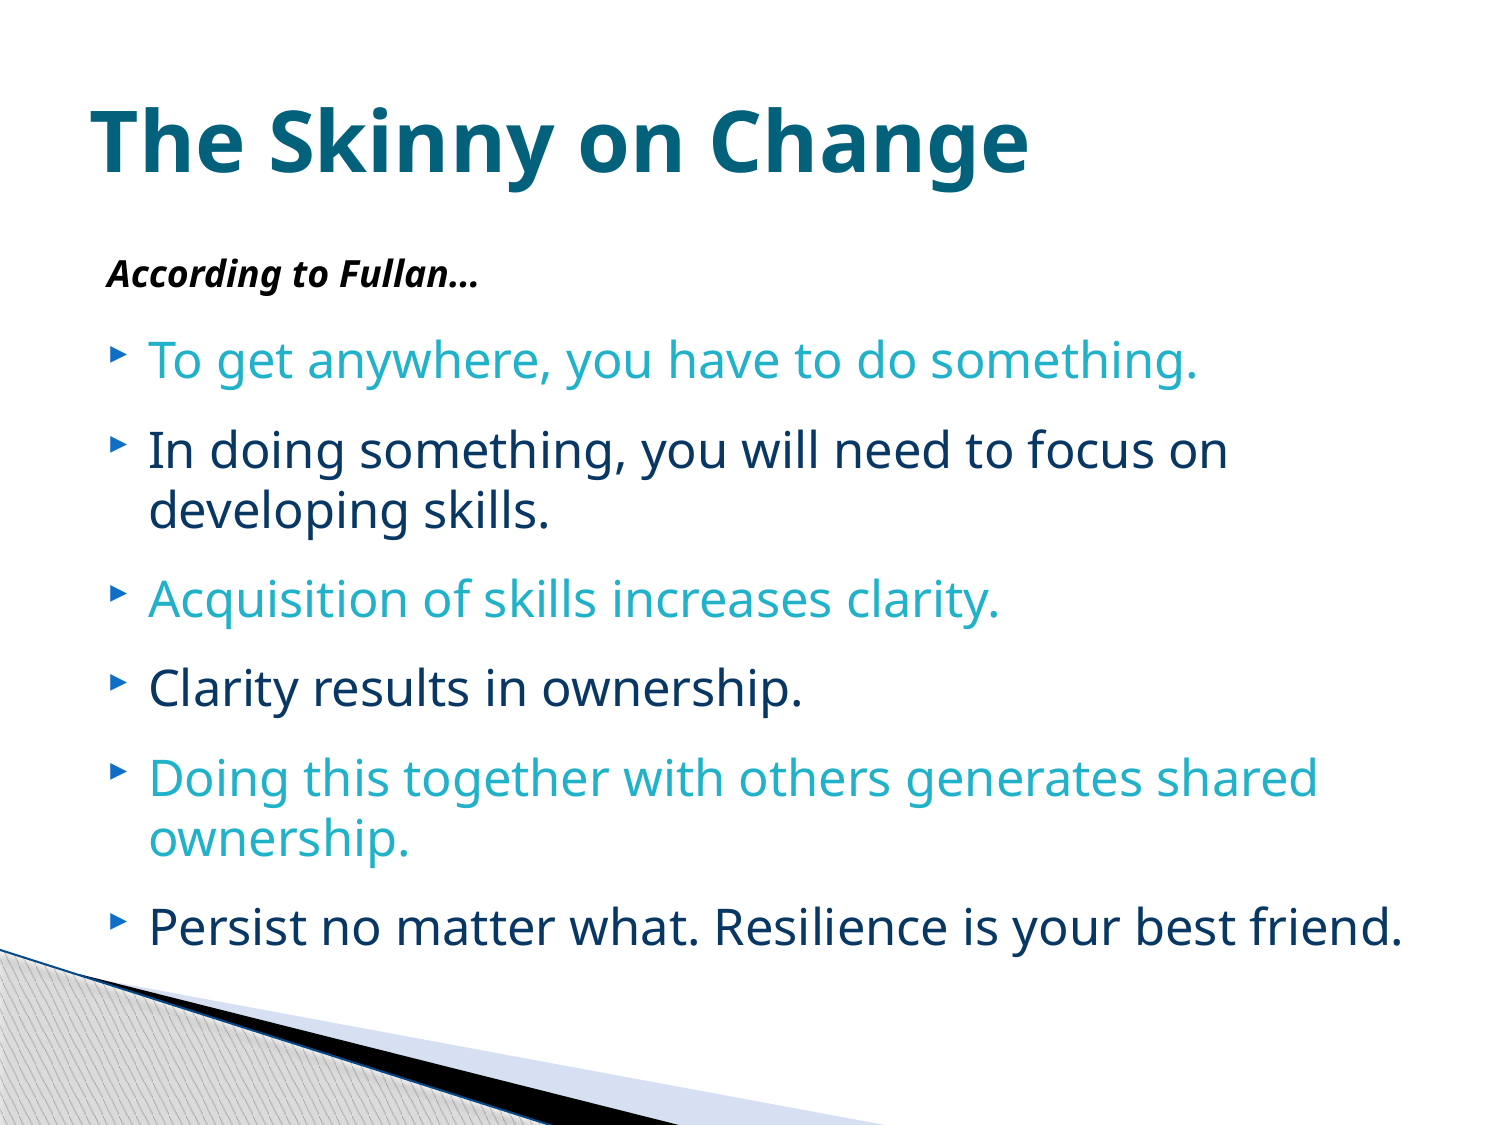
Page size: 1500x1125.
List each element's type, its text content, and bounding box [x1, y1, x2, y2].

list According to Fullan… To get anywhere, you have to do something. In doing something, you will need to focus on developing skills. Acquisition of skills increases clarity. Clarity results in ownership. Doing this together with others generates shared ownership. Persist no matter what. Resilience is your best friend. [75, 243, 1425, 986]
title The Skinny on Change [75, 45, 1425, 233]
